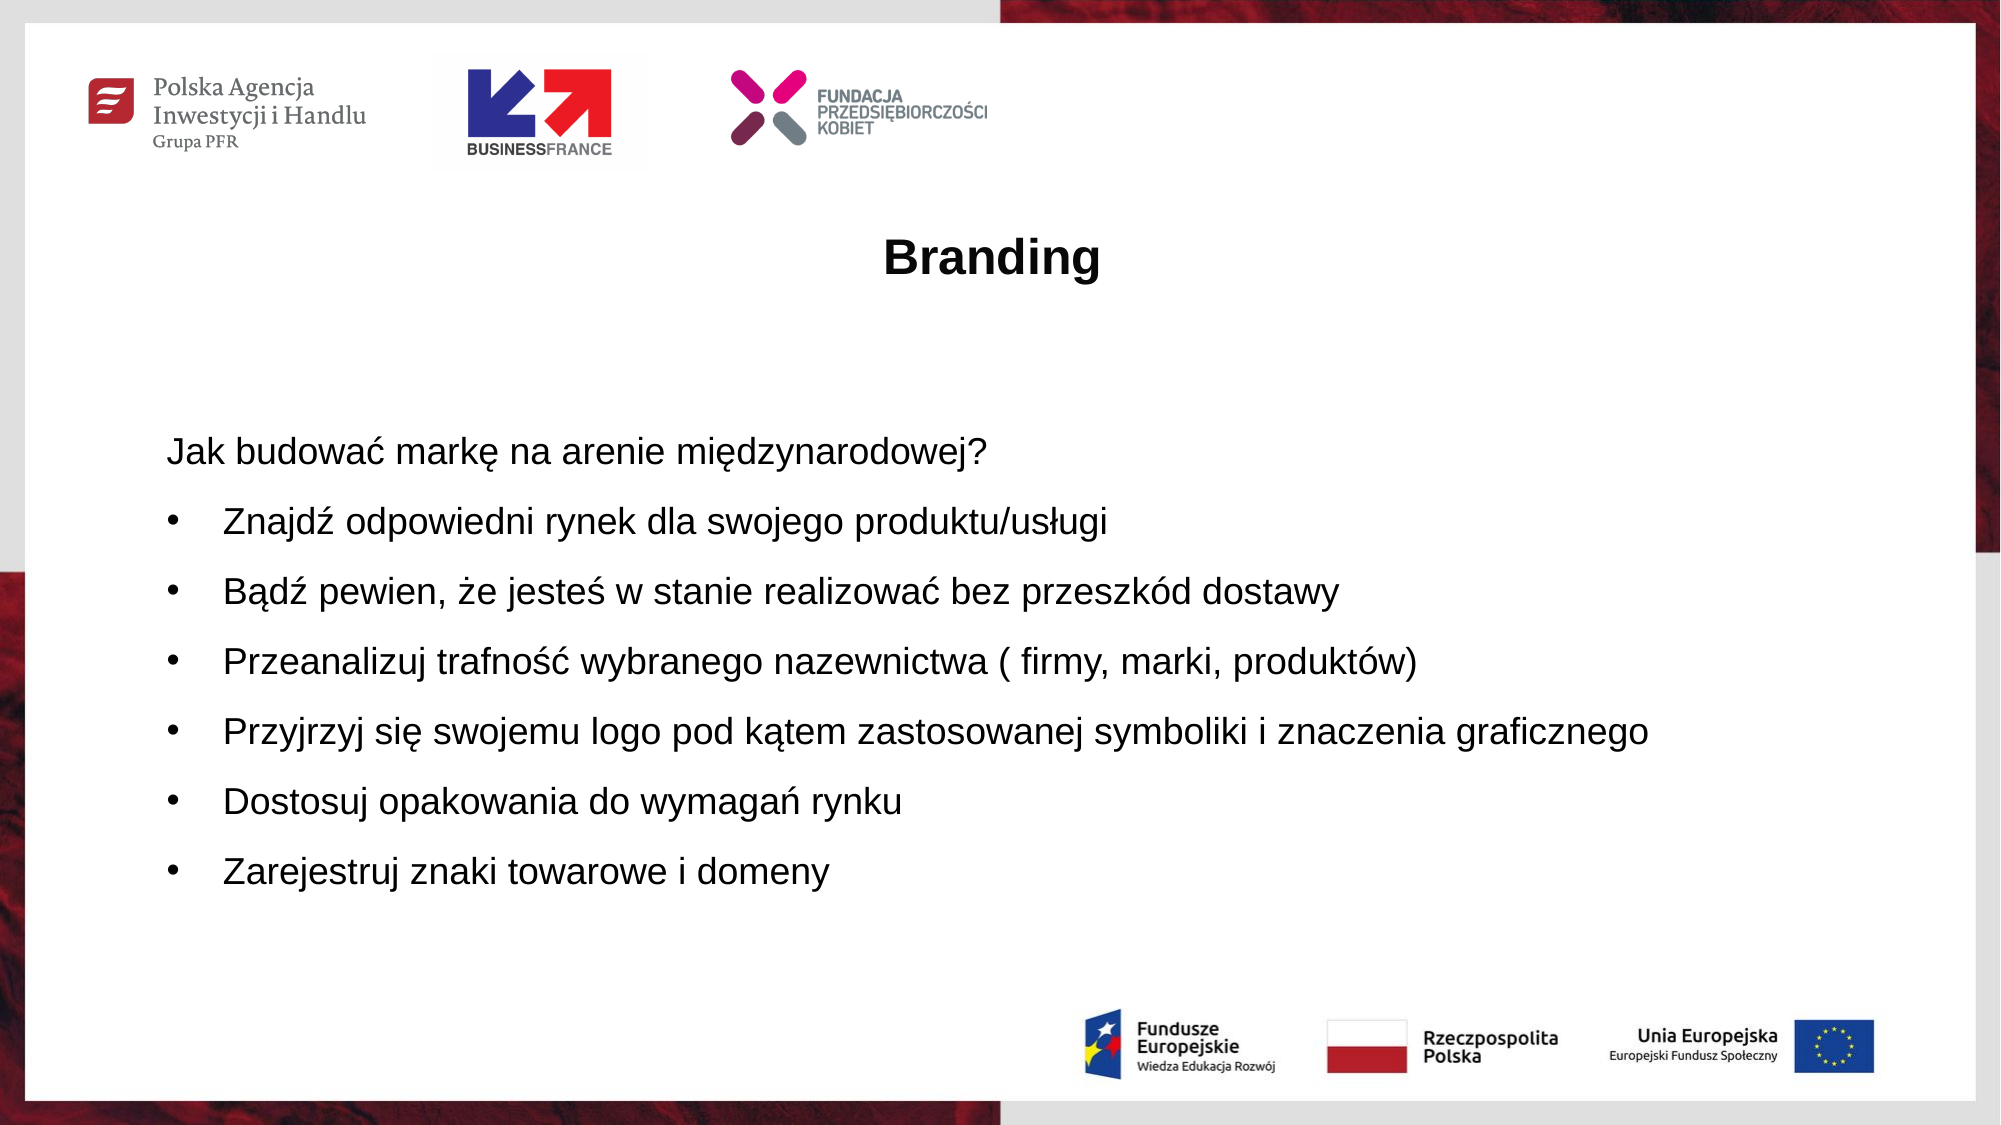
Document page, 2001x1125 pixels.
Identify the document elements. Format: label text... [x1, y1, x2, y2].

text_box Jak budować markę na arenie międzynarodowej? Znajdź odpowiedni rynek dla swojego produktu/usługi Bądź pewien, że jesteś w stanie realizować bez przeszkód dostawy Przeanalizuj trafność wybranego nazewnictwa ( firmy, marki, produktów) Przyjrzyj się swojemu logo pod kątem zastosowanej symboliki i znaczenia graficznego Dostosuj opakowania do wymagań rynku Zarejestruj znaki towarowe i domeny [162, 423, 1838, 897]
picture [0, 0, 2001, 1125]
text_box Branding [453, 214, 1547, 290]
